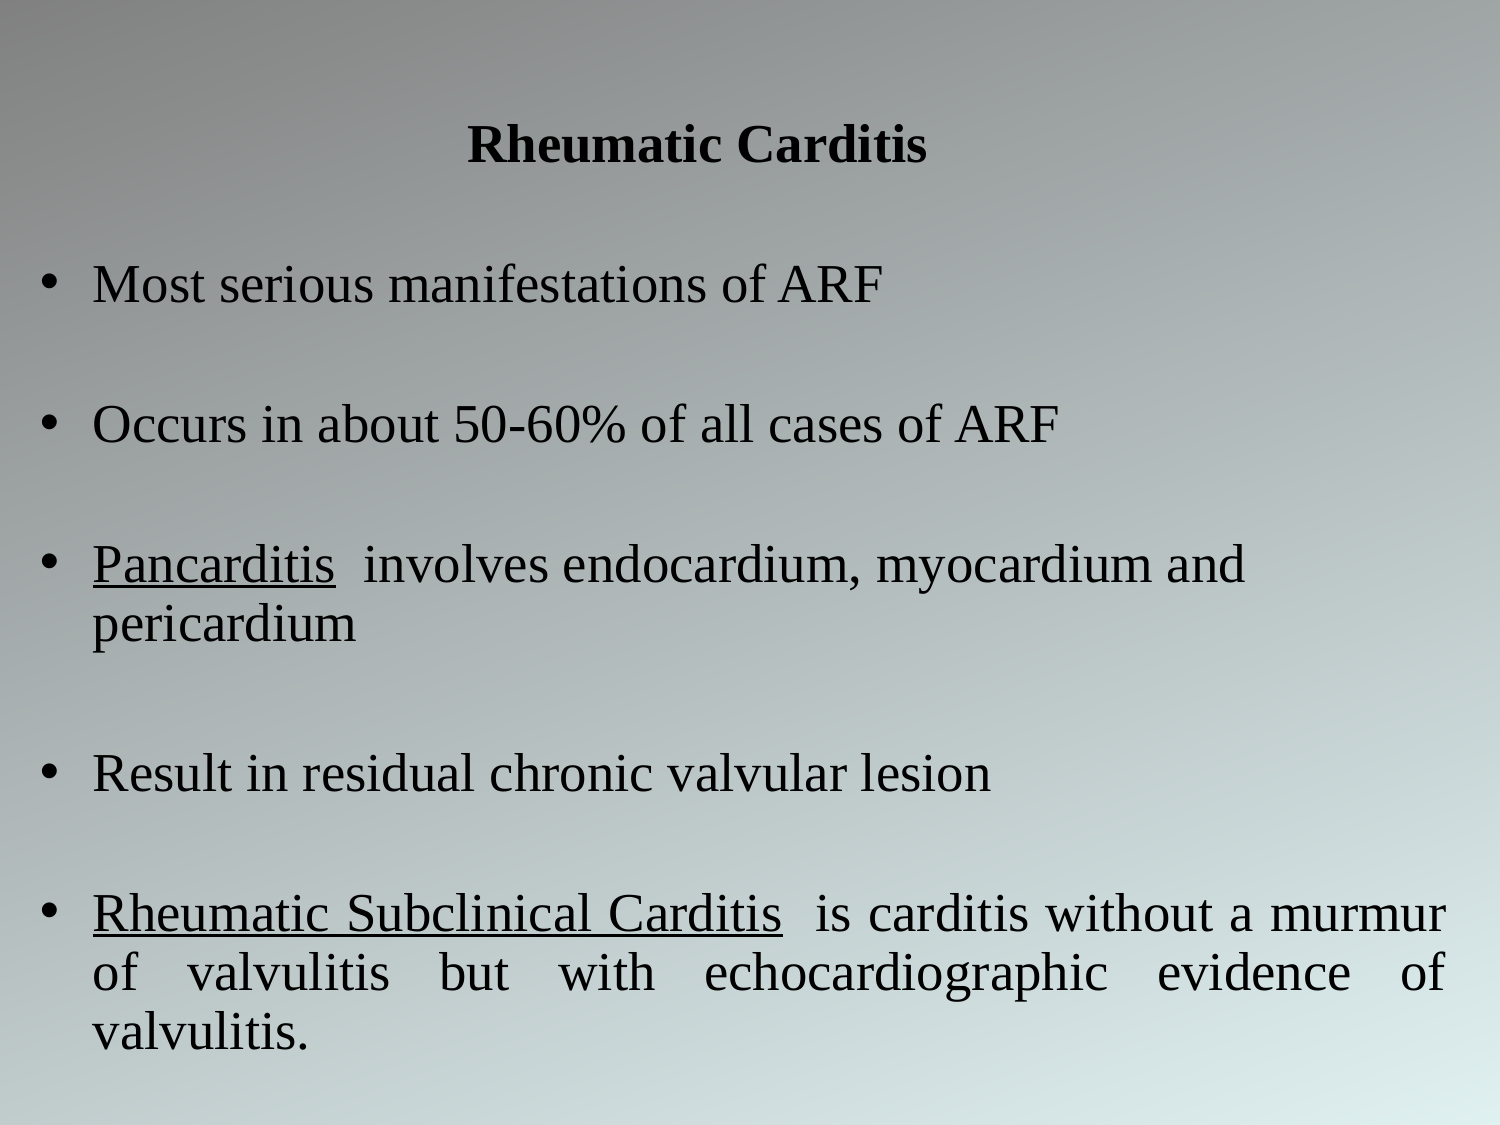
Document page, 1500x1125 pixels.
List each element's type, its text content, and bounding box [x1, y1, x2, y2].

list Rheumatic Carditis Most serious manifestations of ARF Occurs in about 50-60% of all cases of ARF Pancarditis involves endocardium, myocardium and pericardium Result in residual chronic valvular lesion Rheumatic Subclinical Carditis is carditis without a murmur of valvulitis but with echocardiographic evidence of valvulitis. [24, 30, 1463, 1075]
